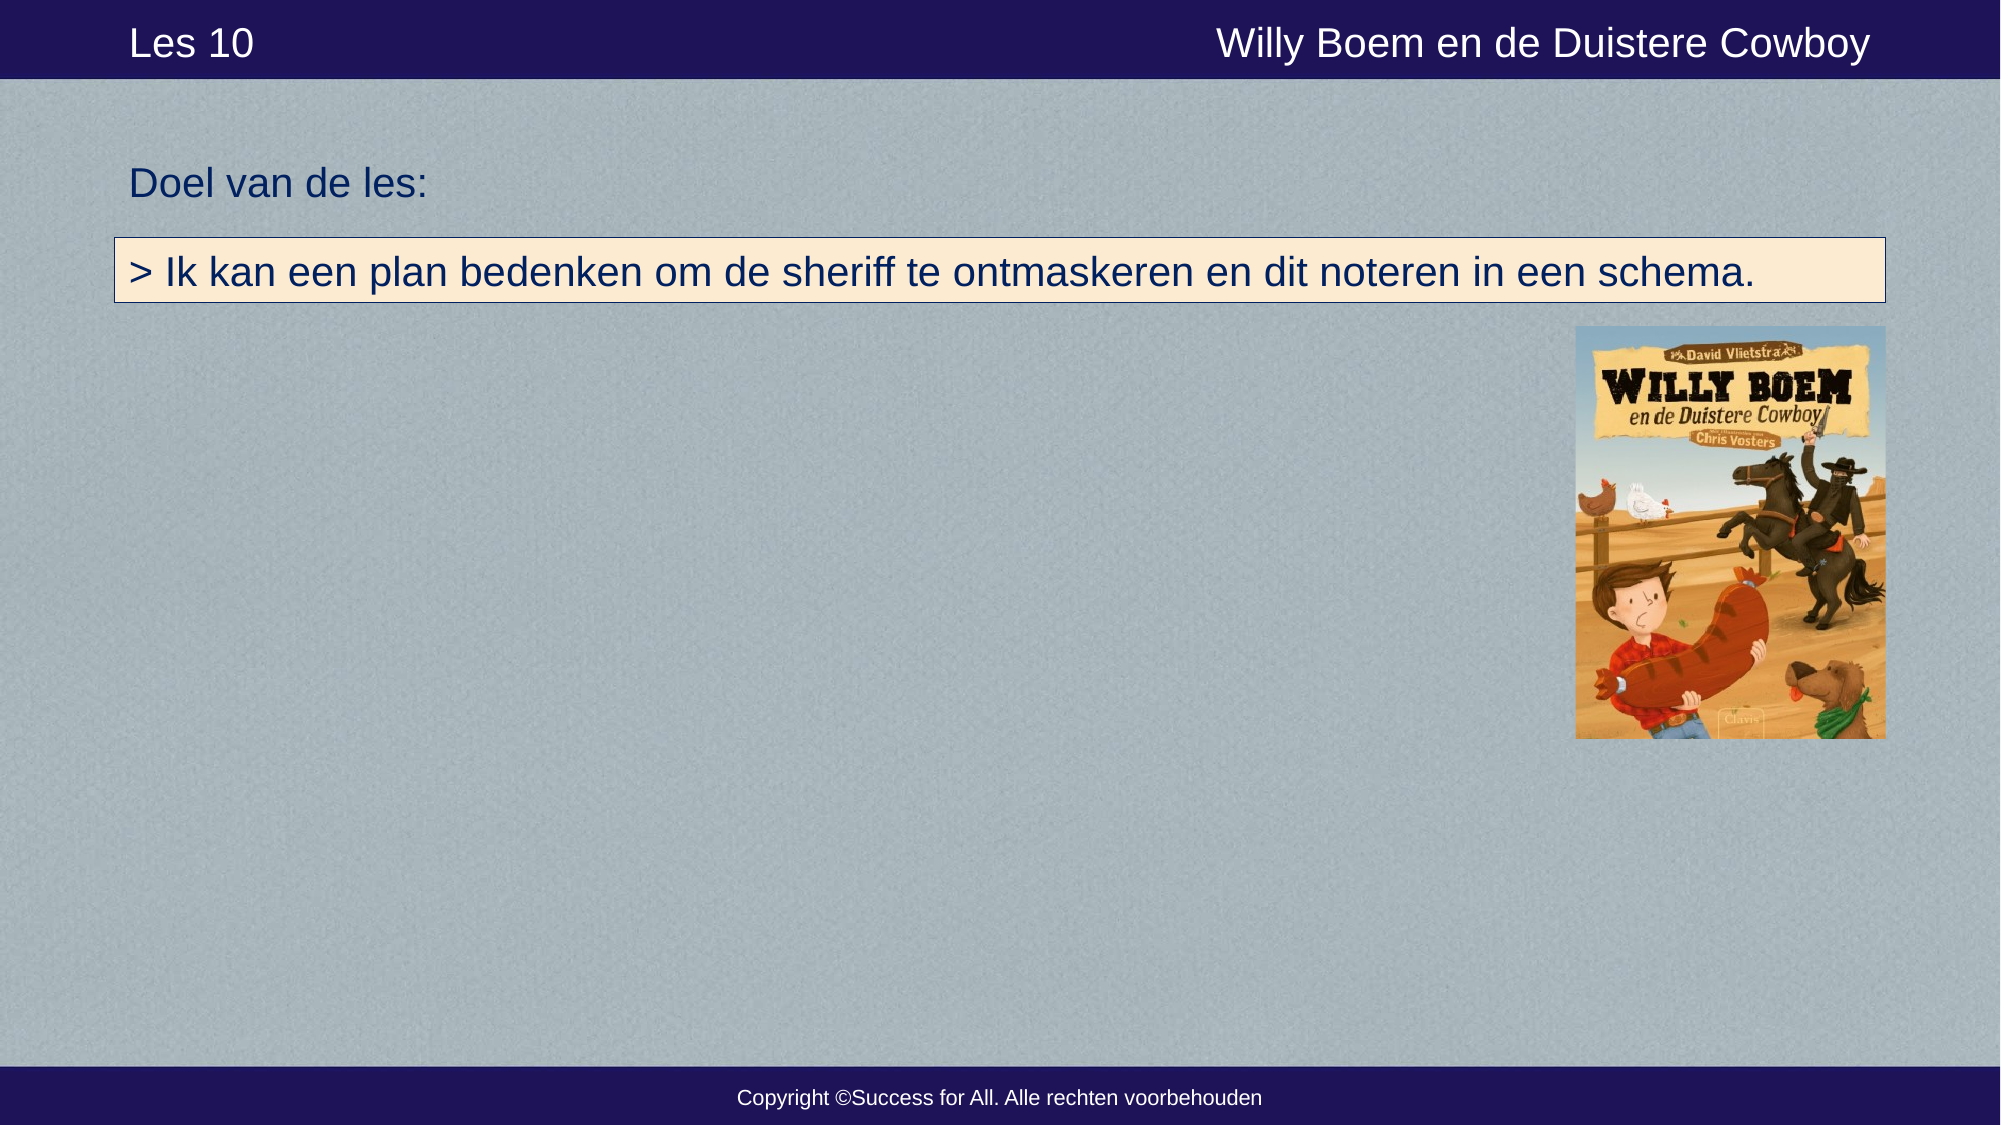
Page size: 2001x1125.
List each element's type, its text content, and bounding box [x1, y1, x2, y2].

text_box Willy Boem en de Duistere Cowboy [999, 8, 1886, 73]
text_box Copyright ©Success for All. Alle rechten voorbehouden [0, 1076, 2000, 1125]
text_box > Ik kan een plan bedenken om de sheriff te ontmaskeren en dit noteren in een schema. [114, 237, 1886, 303]
text_box Doel van de les: [113, 148, 1635, 214]
text_box Les 10 [114, 8, 354, 73]
picture [0, 0, 2001, 1125]
